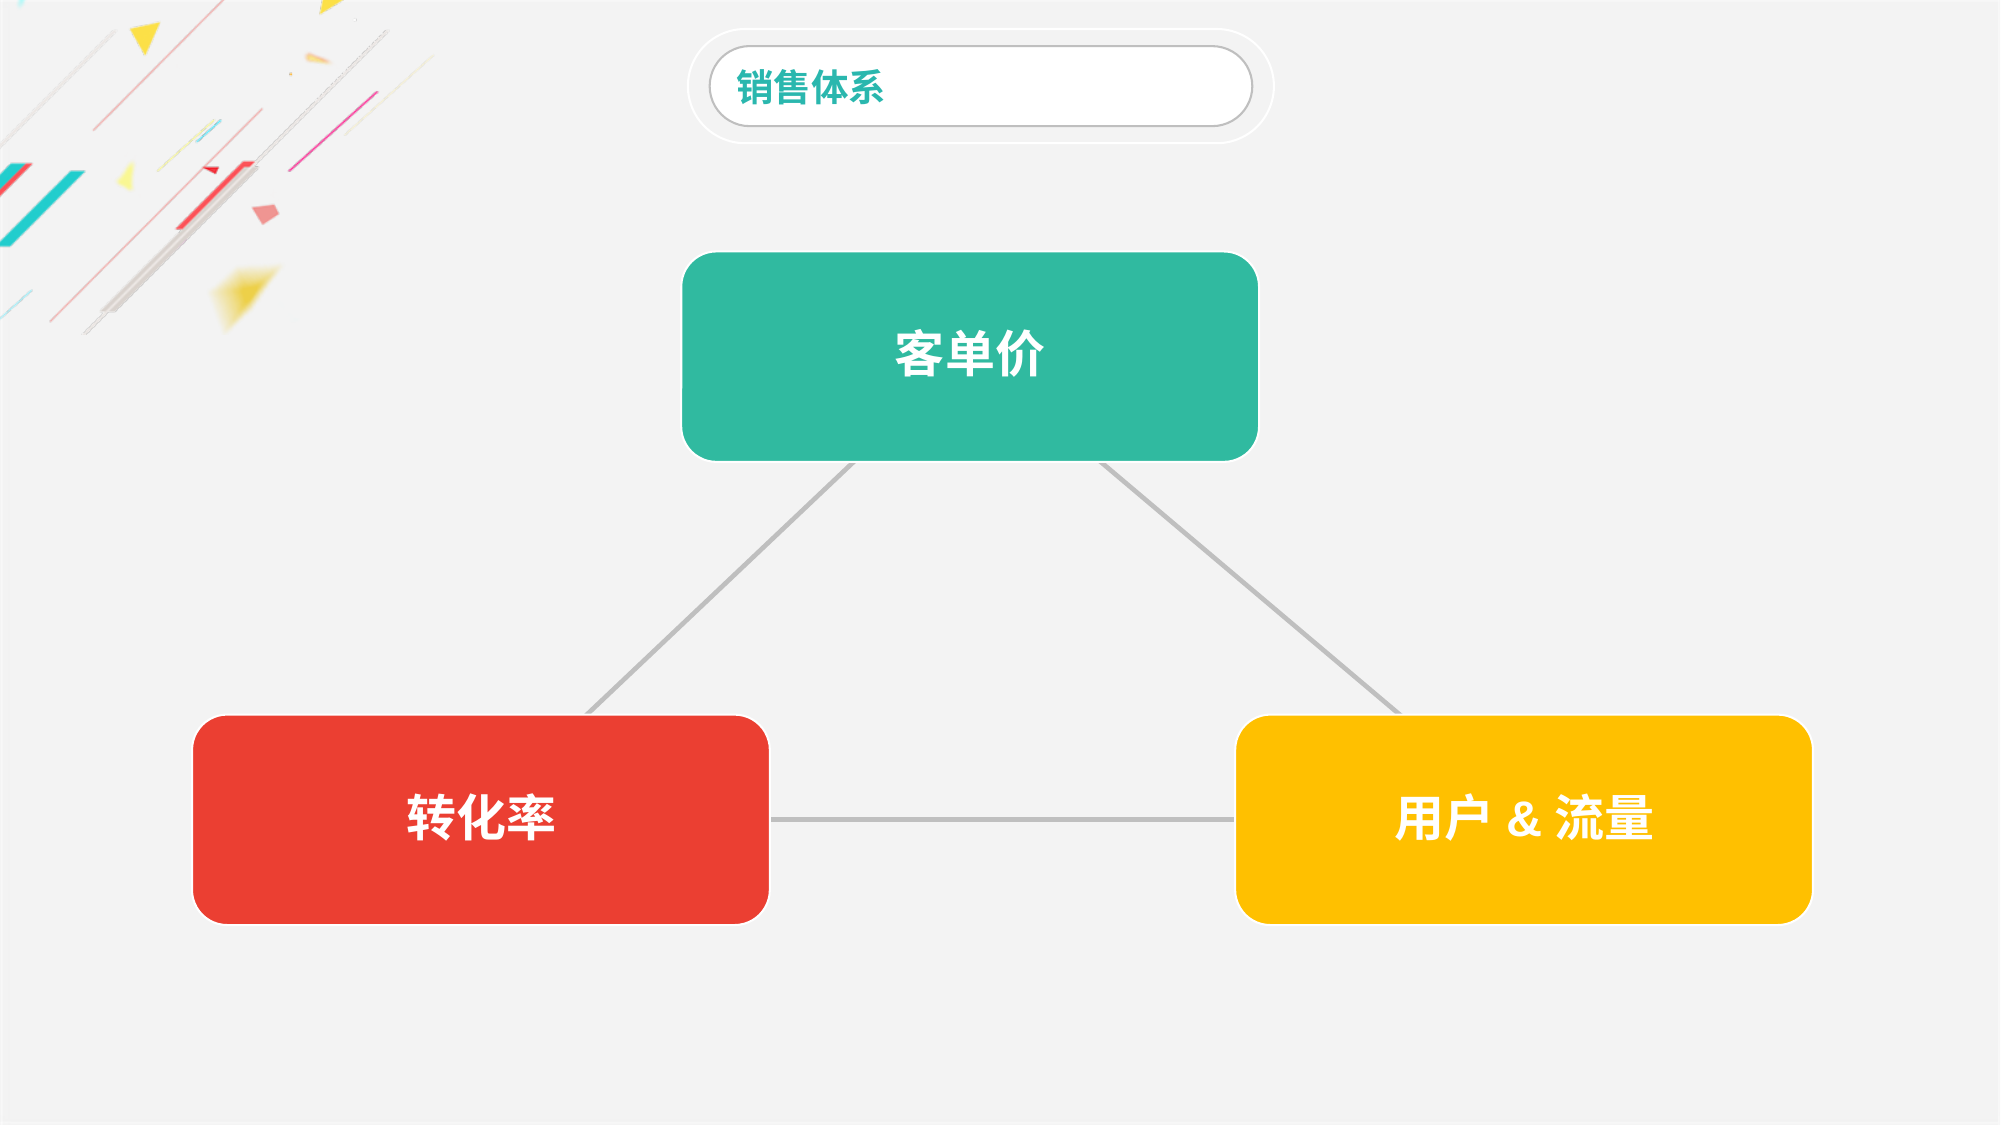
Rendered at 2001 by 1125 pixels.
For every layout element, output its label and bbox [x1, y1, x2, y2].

text_box [475, 351, 1525, 820]
text_box [687, 29, 1275, 144]
text_box [192, 714, 770, 926]
text_box [681, 251, 1260, 462]
text_box [1235, 714, 1813, 926]
picture [0, 0, 2001, 1125]
